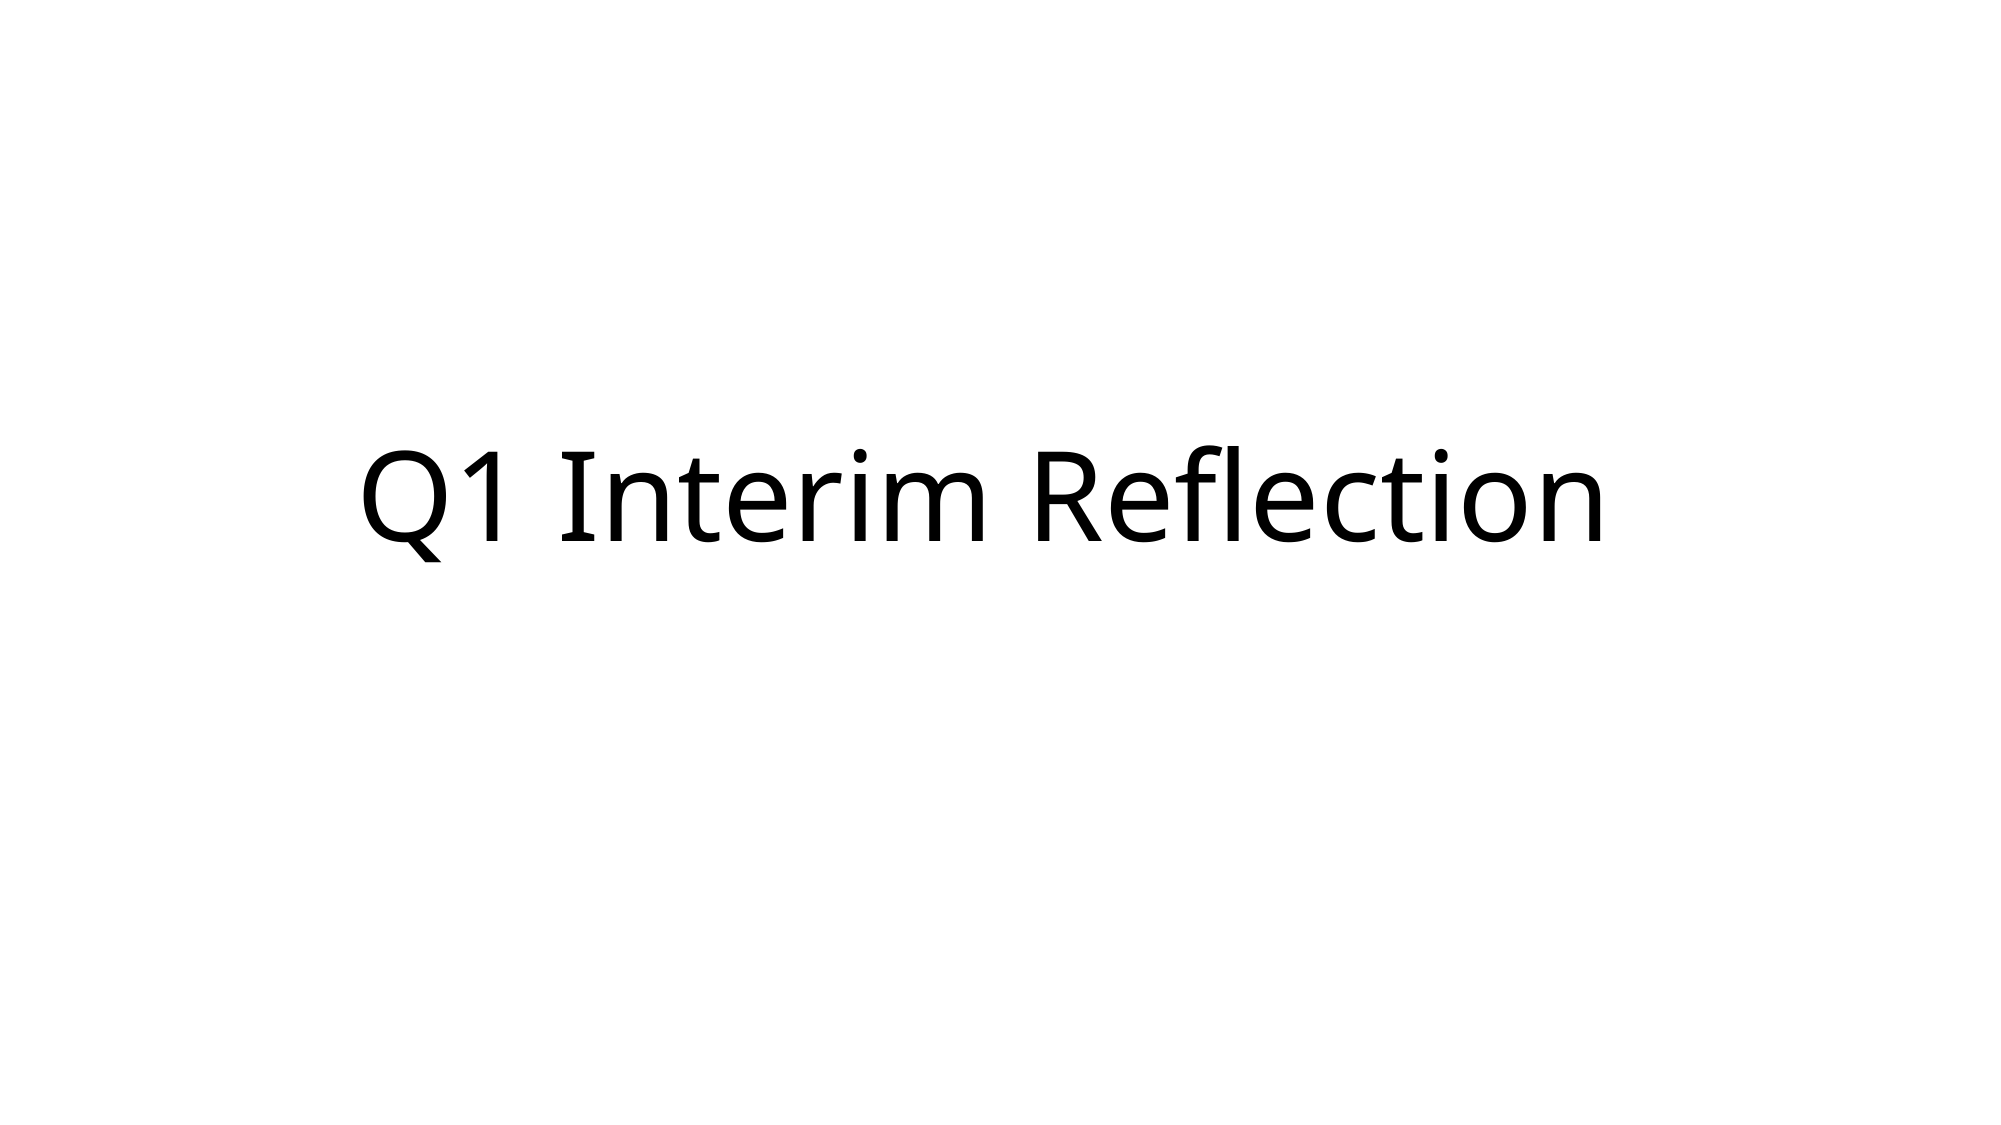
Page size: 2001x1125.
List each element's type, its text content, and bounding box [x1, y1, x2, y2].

title Q1 Interim Reflection [249, 184, 1750, 576]
